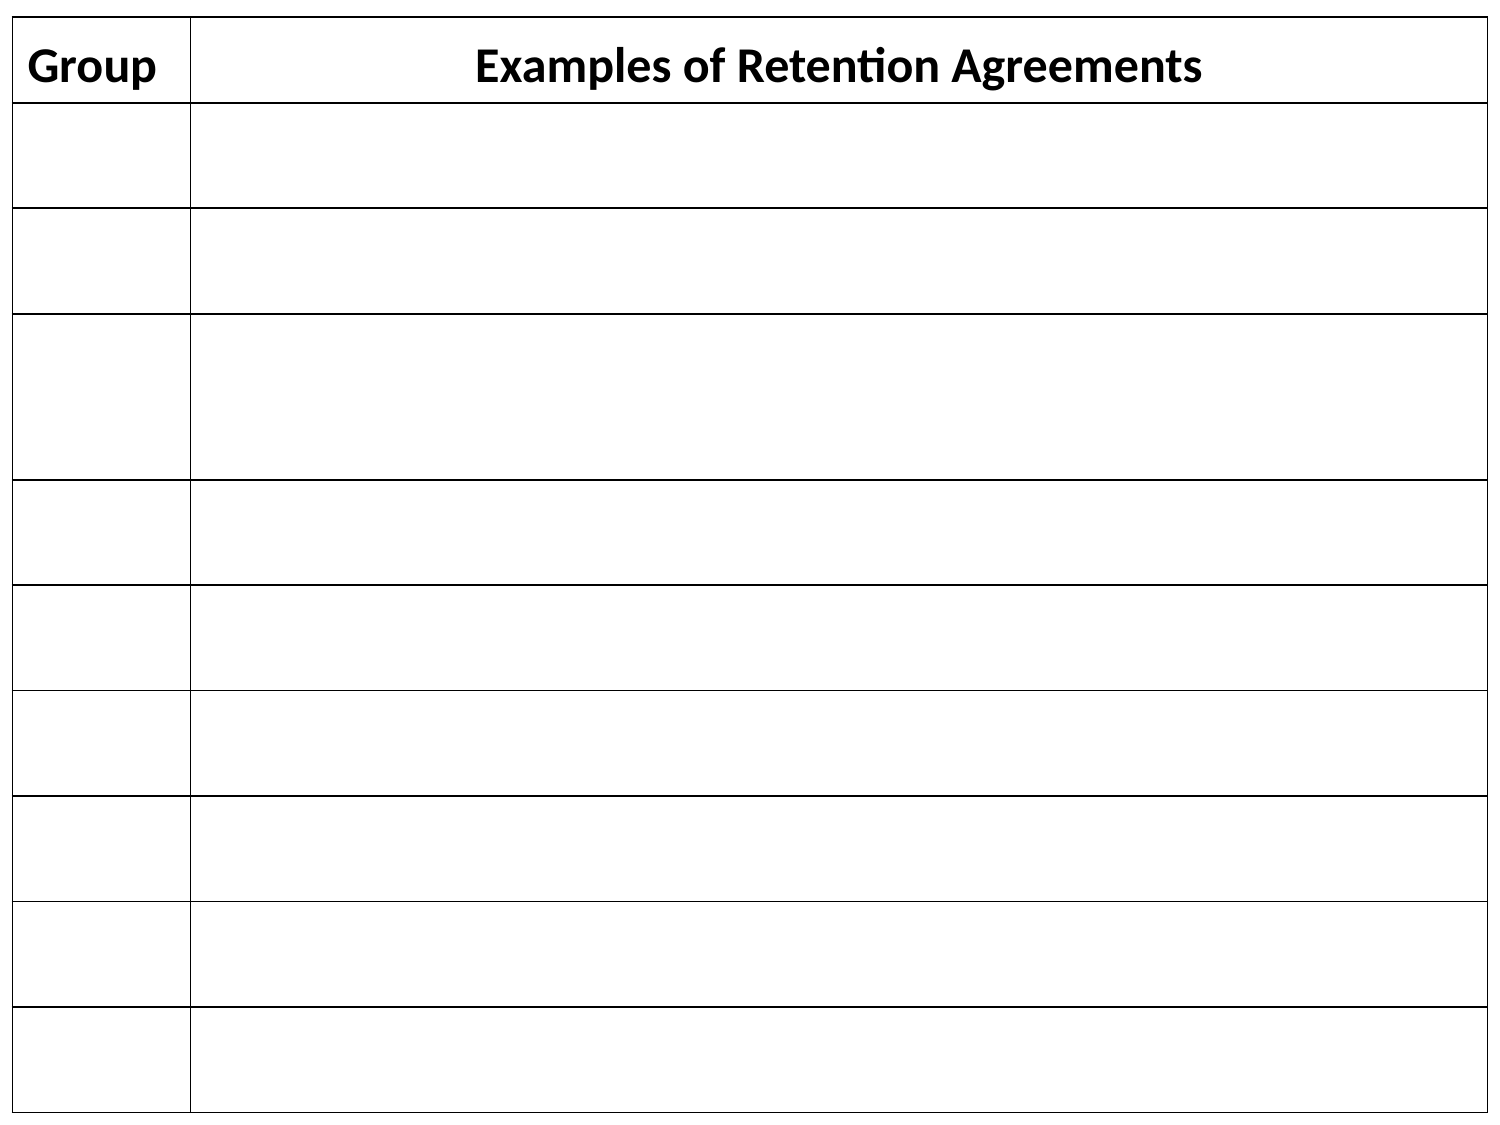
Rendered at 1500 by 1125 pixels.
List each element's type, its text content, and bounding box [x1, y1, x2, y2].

table_cell [13, 691, 190, 795]
table_cell [13, 315, 190, 479]
table_header Examples of Retention Agreements [191, 18, 1487, 102]
table_cell [191, 209, 1487, 313]
table_cell [13, 481, 190, 584]
table_cell [13, 586, 190, 690]
table_cell [191, 586, 1487, 690]
table_cell [191, 1008, 1487, 1112]
table_cell [13, 209, 190, 313]
table_cell [191, 691, 1487, 795]
table_cell [13, 1008, 190, 1112]
table_header Group [13, 18, 190, 102]
table_cell [191, 104, 1487, 207]
table_cell [13, 797, 190, 901]
table_cell [191, 797, 1487, 901]
table_cell [13, 104, 190, 207]
table_cell [191, 481, 1487, 584]
table_cell [13, 902, 190, 1006]
table_cell [191, 902, 1487, 1006]
table_cell [191, 315, 1487, 479]
